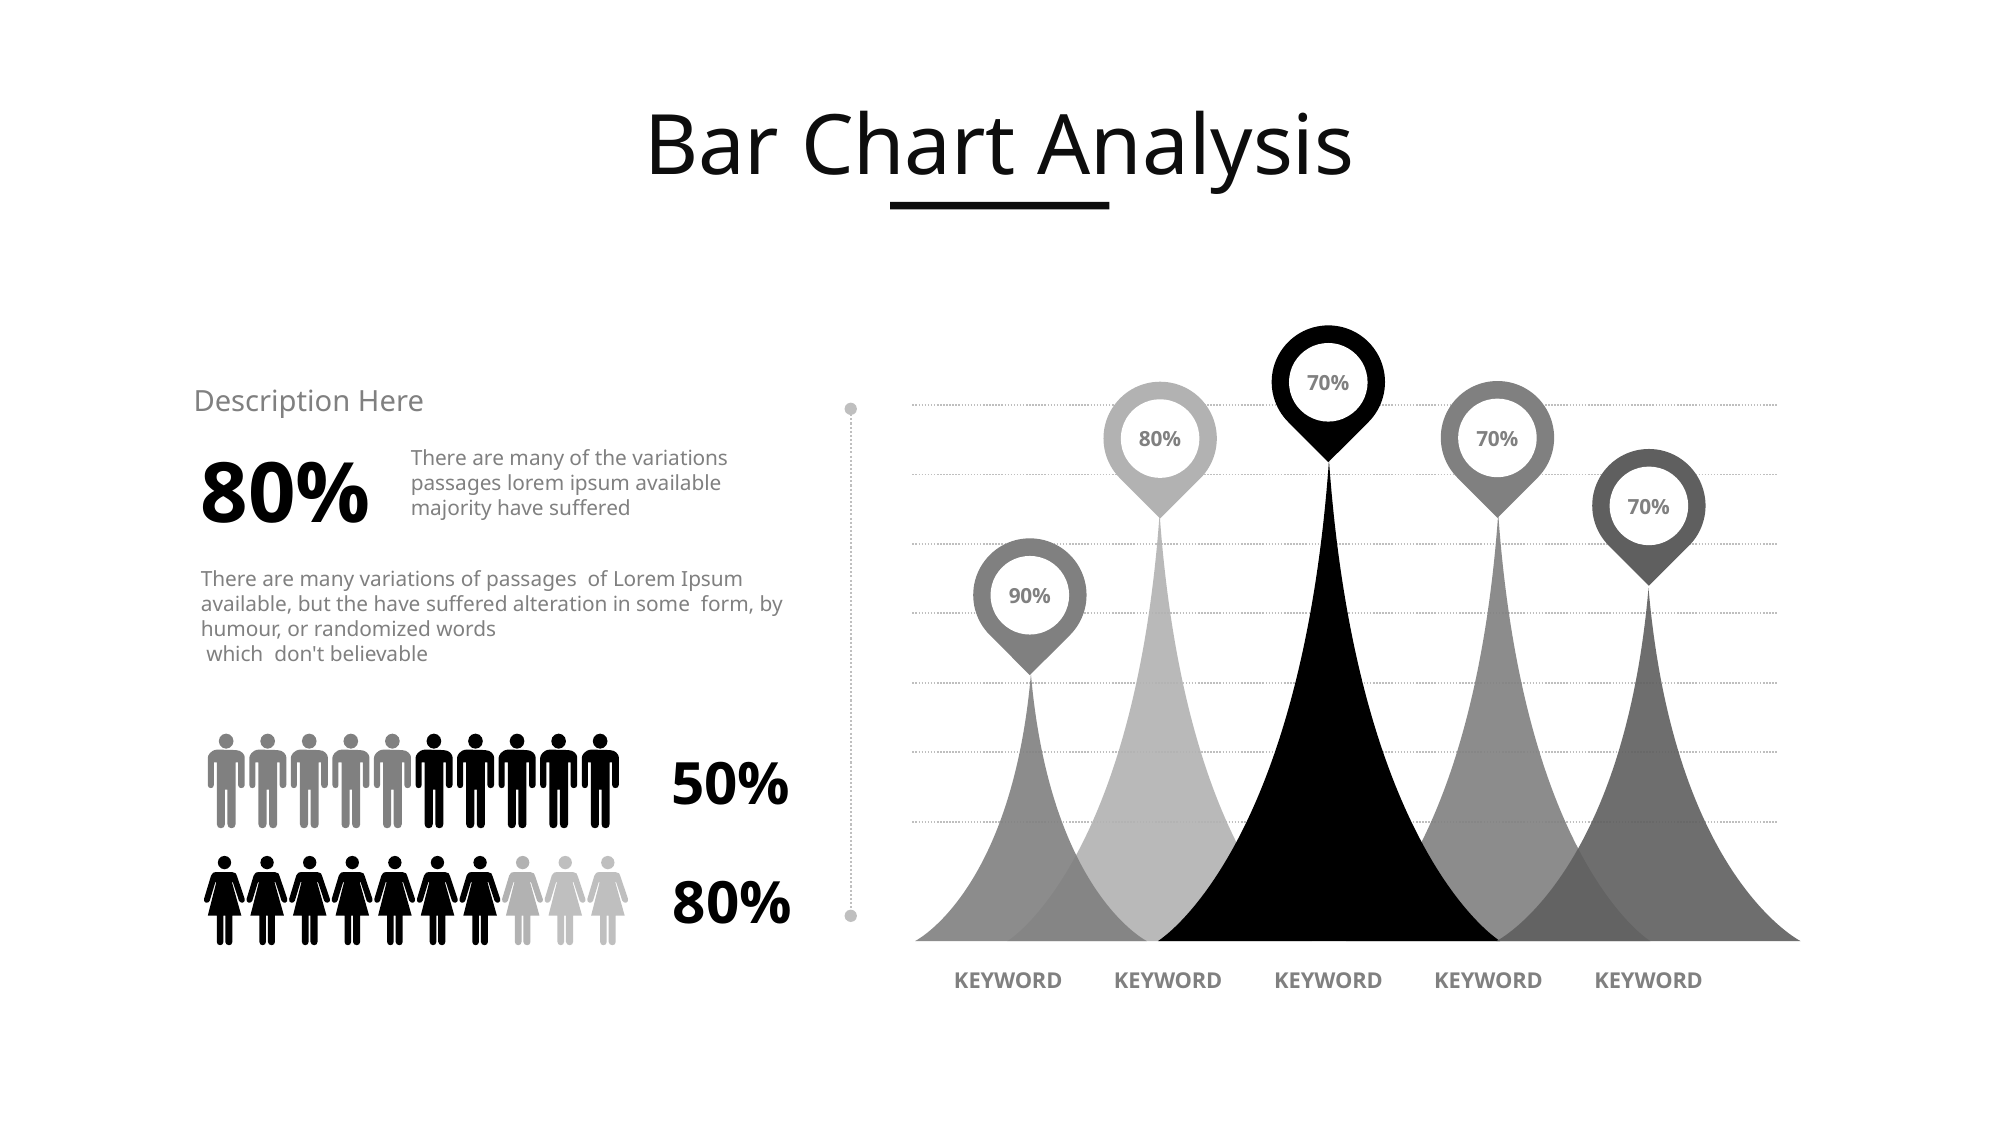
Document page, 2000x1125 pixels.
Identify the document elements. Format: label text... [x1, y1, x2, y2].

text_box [290, 733, 329, 829]
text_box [1591, 448, 1706, 563]
text_box [915, 830, 1147, 942]
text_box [1103, 381, 1217, 496]
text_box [203, 855, 244, 946]
text_box KEYWORD [1434, 966, 1543, 994]
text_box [331, 855, 372, 946]
text_box 70% [1286, 340, 1370, 403]
text_box 50% [671, 745, 791, 816]
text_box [498, 733, 536, 829]
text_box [1440, 380, 1555, 495]
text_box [539, 733, 578, 829]
text_box [1496, 830, 1801, 942]
text_box KEYWORD [1594, 966, 1703, 994]
text_box [1076, 830, 1236, 942]
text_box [416, 855, 457, 946]
text_box 80% [672, 865, 792, 936]
text_box [1269, 323, 1388, 403]
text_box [543, 855, 585, 946]
text_box Bar Chart Analysis [0, 96, 2000, 187]
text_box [458, 855, 500, 946]
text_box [586, 855, 629, 946]
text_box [415, 733, 453, 829]
text_box KEYWORD [953, 966, 1063, 994]
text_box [288, 855, 329, 946]
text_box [249, 733, 287, 829]
text_box KEYWORD [1273, 966, 1383, 994]
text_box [332, 733, 370, 829]
text_box [1422, 830, 1578, 939]
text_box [912, 404, 1778, 822]
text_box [456, 733, 495, 829]
text_box 80% [200, 439, 371, 540]
text_box There are many of the variations passages lorem ipsum available majority have suffered [410, 444, 760, 520]
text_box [207, 733, 245, 829]
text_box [245, 855, 287, 946]
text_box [373, 733, 412, 829]
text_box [501, 855, 542, 946]
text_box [373, 855, 415, 946]
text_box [581, 733, 619, 829]
text_box [1157, 830, 1498, 942]
text_box Description Here [193, 382, 509, 418]
text_box [888, 200, 1111, 211]
text_box KEYWORD [1113, 966, 1223, 994]
text_box There are many variations of passages of Lorem Ipsum available, but the have suffered alteration in some form, by humour, or randomized words which don't believable [200, 565, 818, 666]
